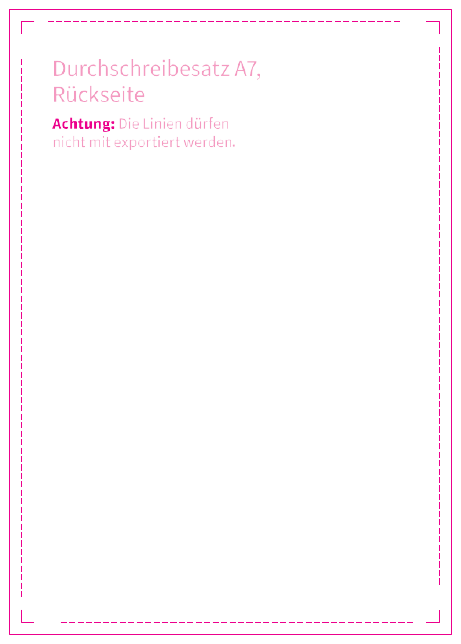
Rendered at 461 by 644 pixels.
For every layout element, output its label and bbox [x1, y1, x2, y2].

text_box [8, 8, 453, 636]
